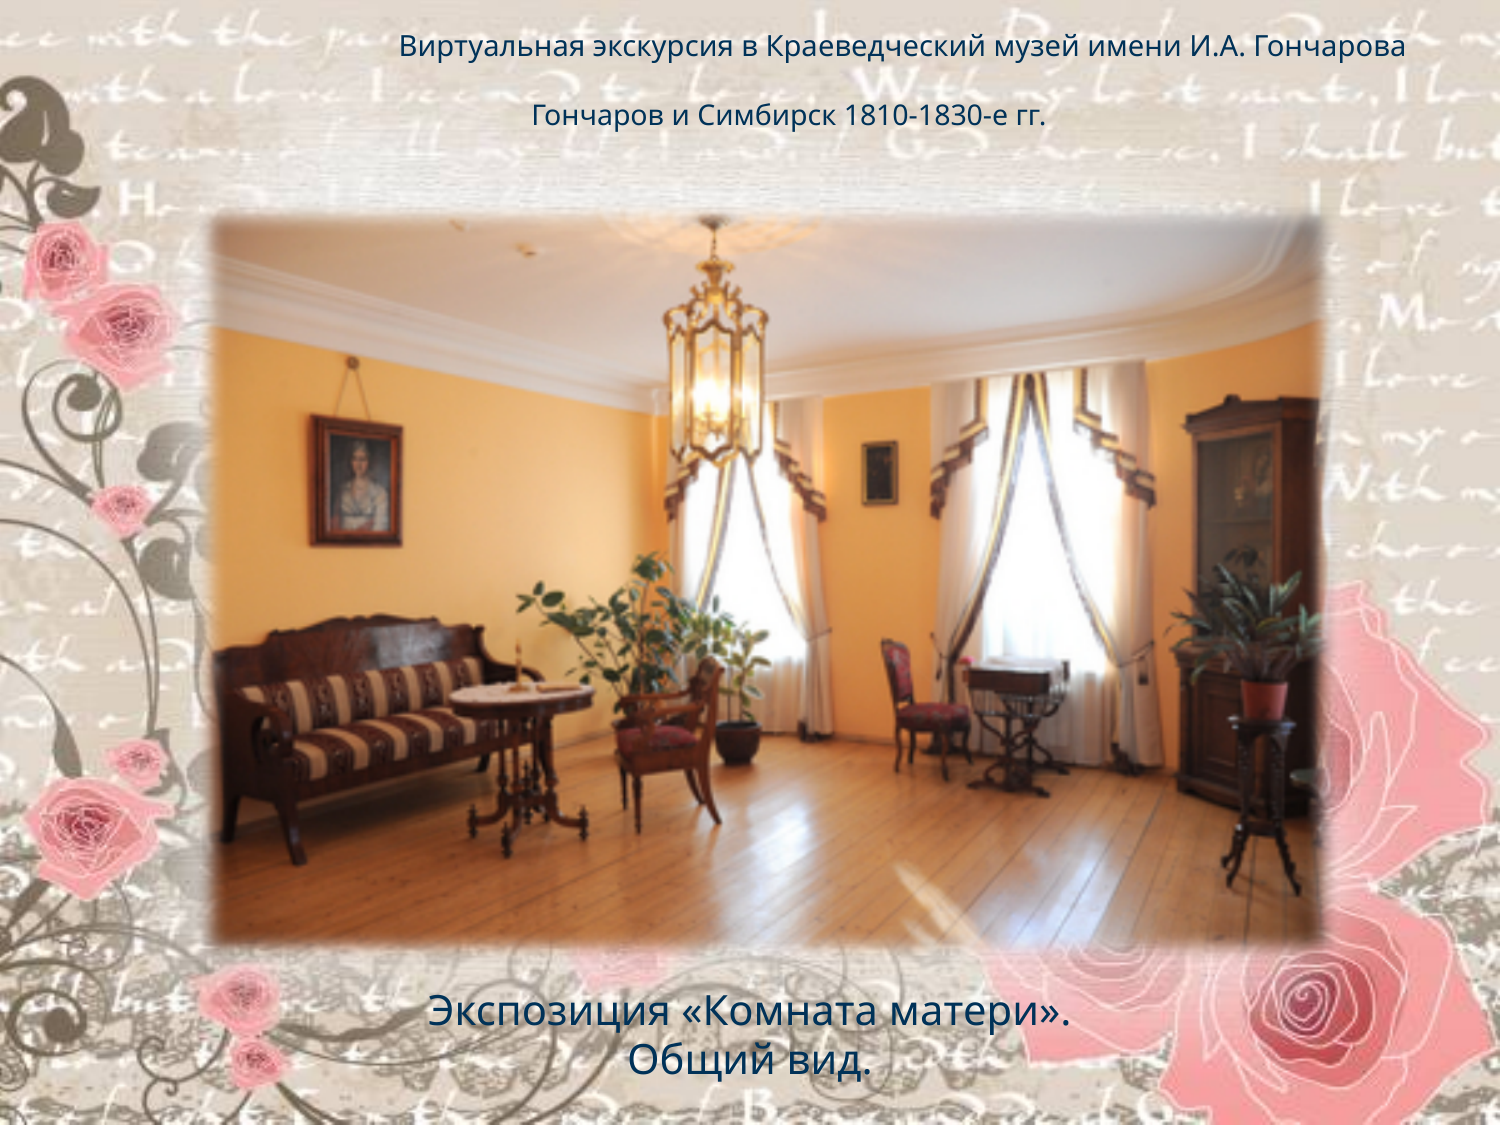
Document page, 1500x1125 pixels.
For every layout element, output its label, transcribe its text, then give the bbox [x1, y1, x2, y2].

picture [0, 0, 1500, 1125]
text_box Экспозиция «Комната матери». Общий вид. [360, 975, 1140, 1091]
title Гончаров и Симбирск 1810-1830-е гг. [123, 54, 1463, 185]
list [194, 200, 1341, 964]
text_box Виртуальная экскурсия в Краеведческий музей имени И.А. Гончарова [383, 19, 1477, 70]
